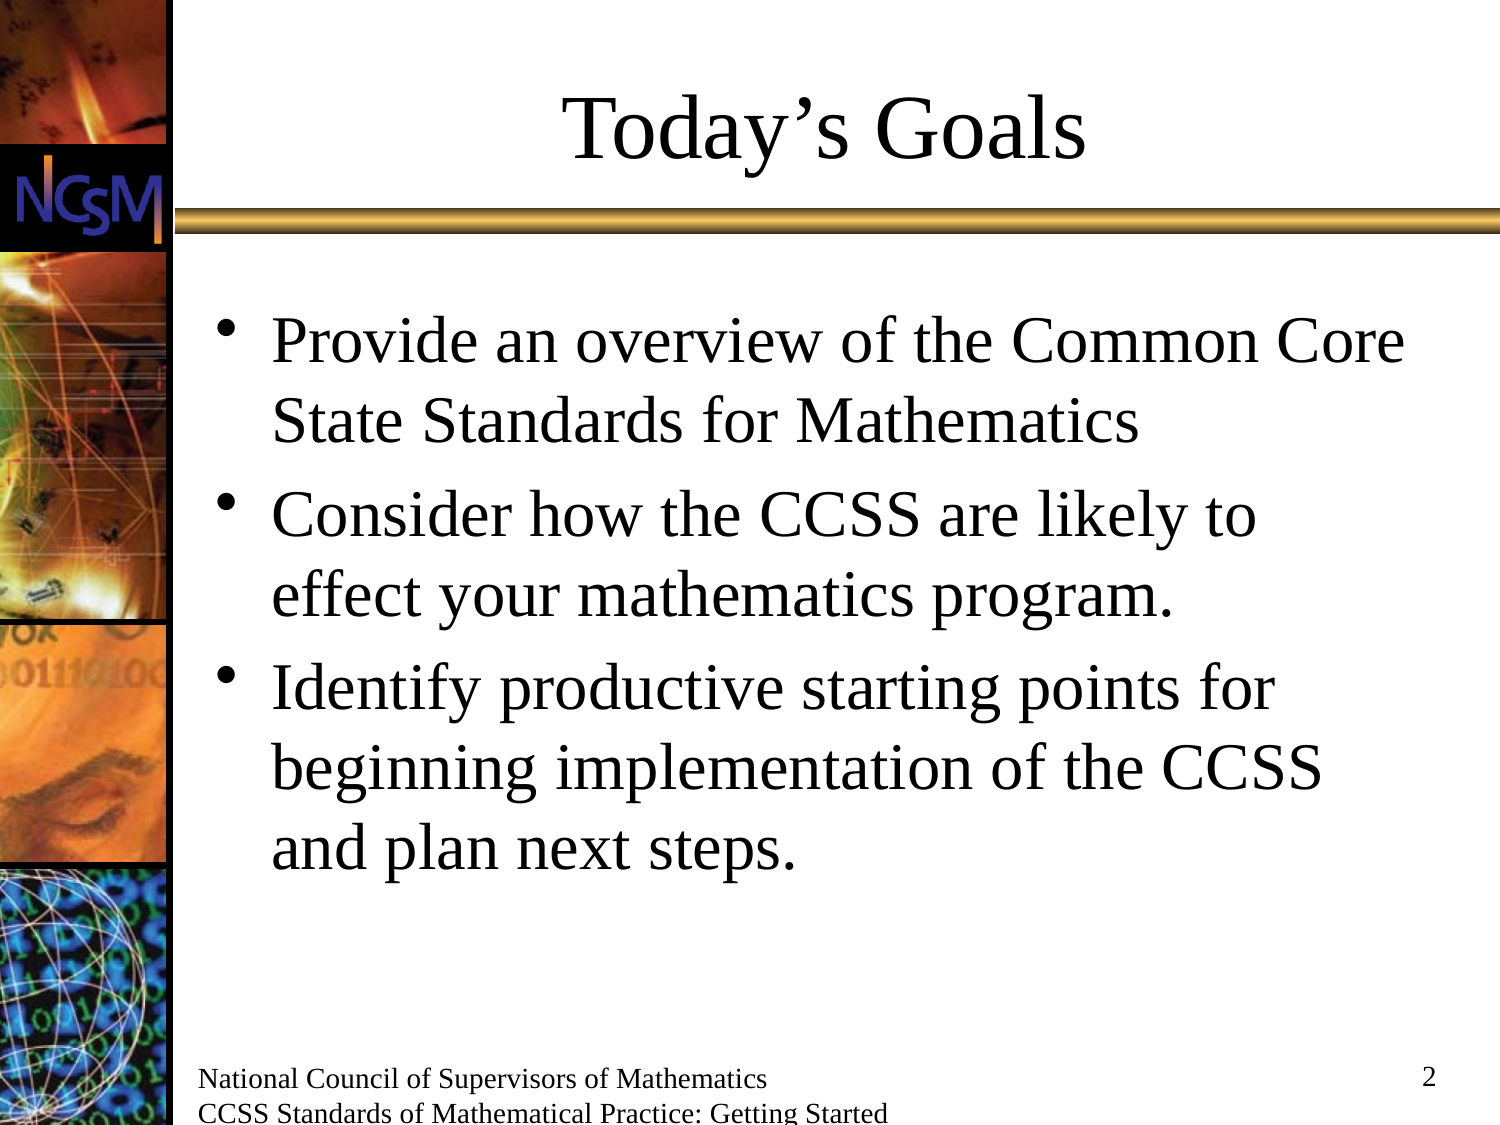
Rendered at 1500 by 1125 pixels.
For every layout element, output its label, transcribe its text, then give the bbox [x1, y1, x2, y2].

picture [0, 625, 166, 862]
title Today’s Goals [200, 37, 1450, 206]
list Provide an overview of the Common Core State Standards for Mathematics Consider how the CCSS are likely to effect your mathematics program. Identify productive starting points for beginning implementation of the CCSS and plan next steps. [200, 288, 1438, 1025]
picture [0, 0, 167, 619]
slide_number 2 [1379, 1049, 1453, 1125]
picture [0, 869, 166, 1125]
